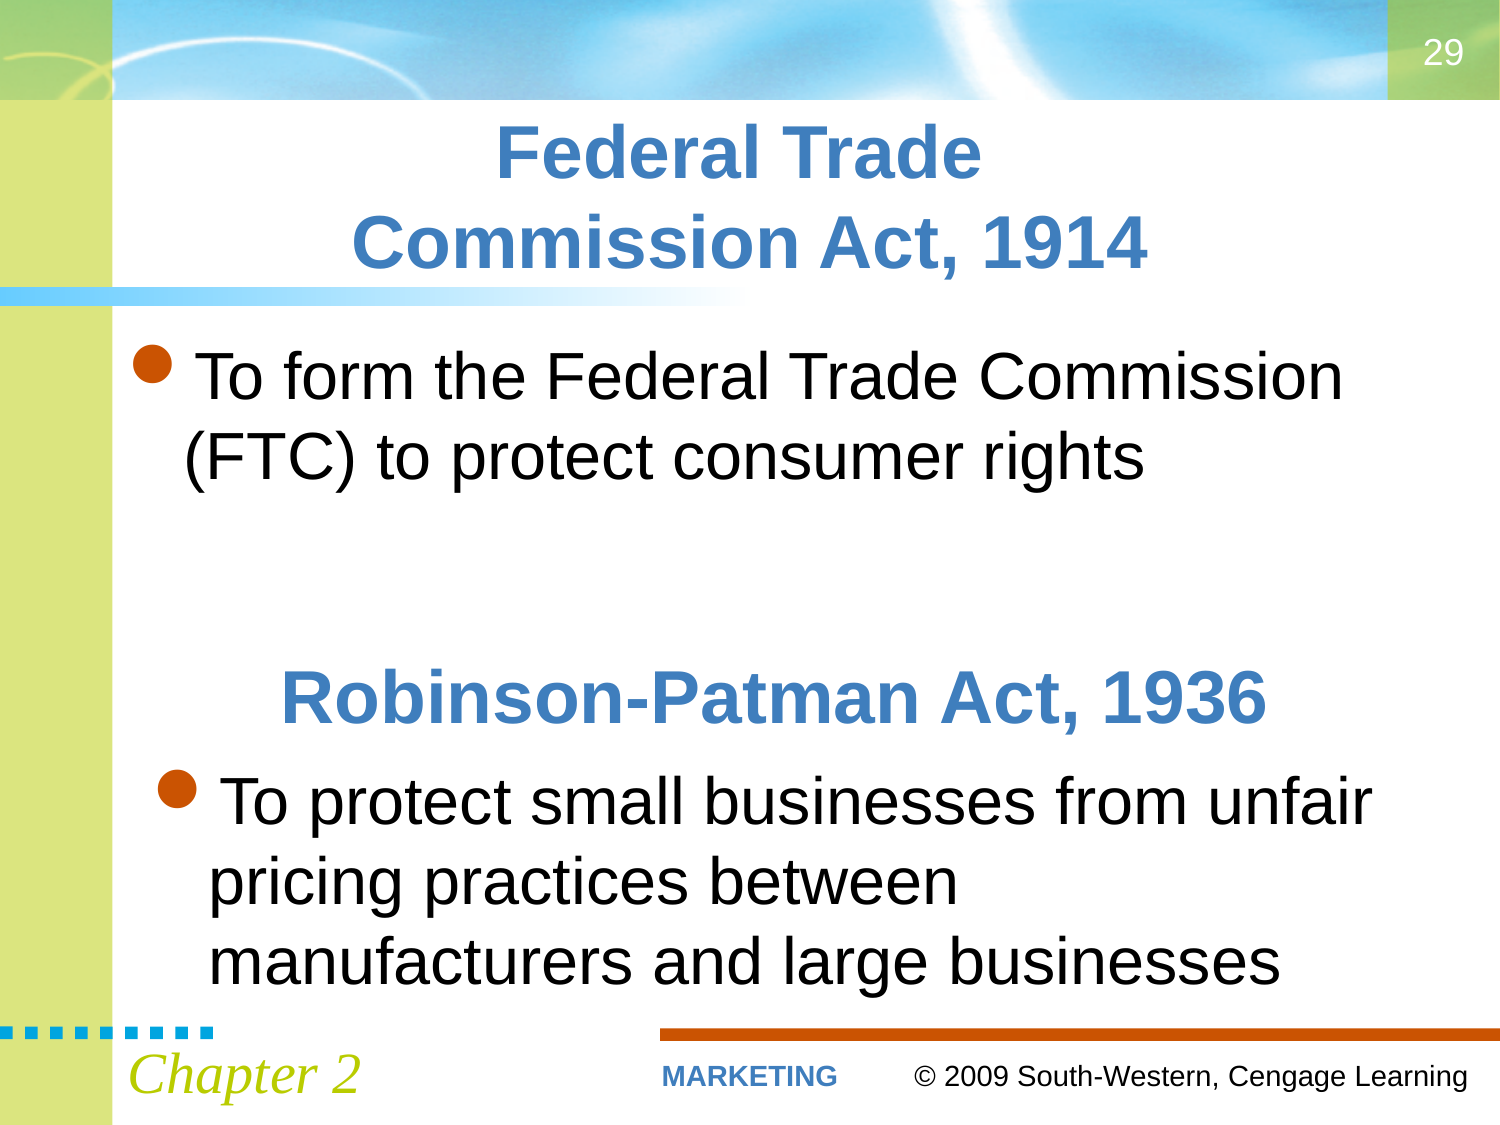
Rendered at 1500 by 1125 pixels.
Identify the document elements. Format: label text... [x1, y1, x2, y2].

text_box Robinson-Patman Act, 1936 [137, 600, 1413, 750]
text_box To protect small businesses from unfair pricing practices between manufacturers and large businesses [137, 750, 1413, 1025]
list To form the Federal Trade Commission (FTC) to protect consumer rights [112, 324, 1388, 1001]
title Federal Trade Commission Act, 1914 [112, 99, 1388, 288]
slide_number 29 [1387, 0, 1500, 101]
footer Chapter 2 [112, 1012, 638, 1113]
